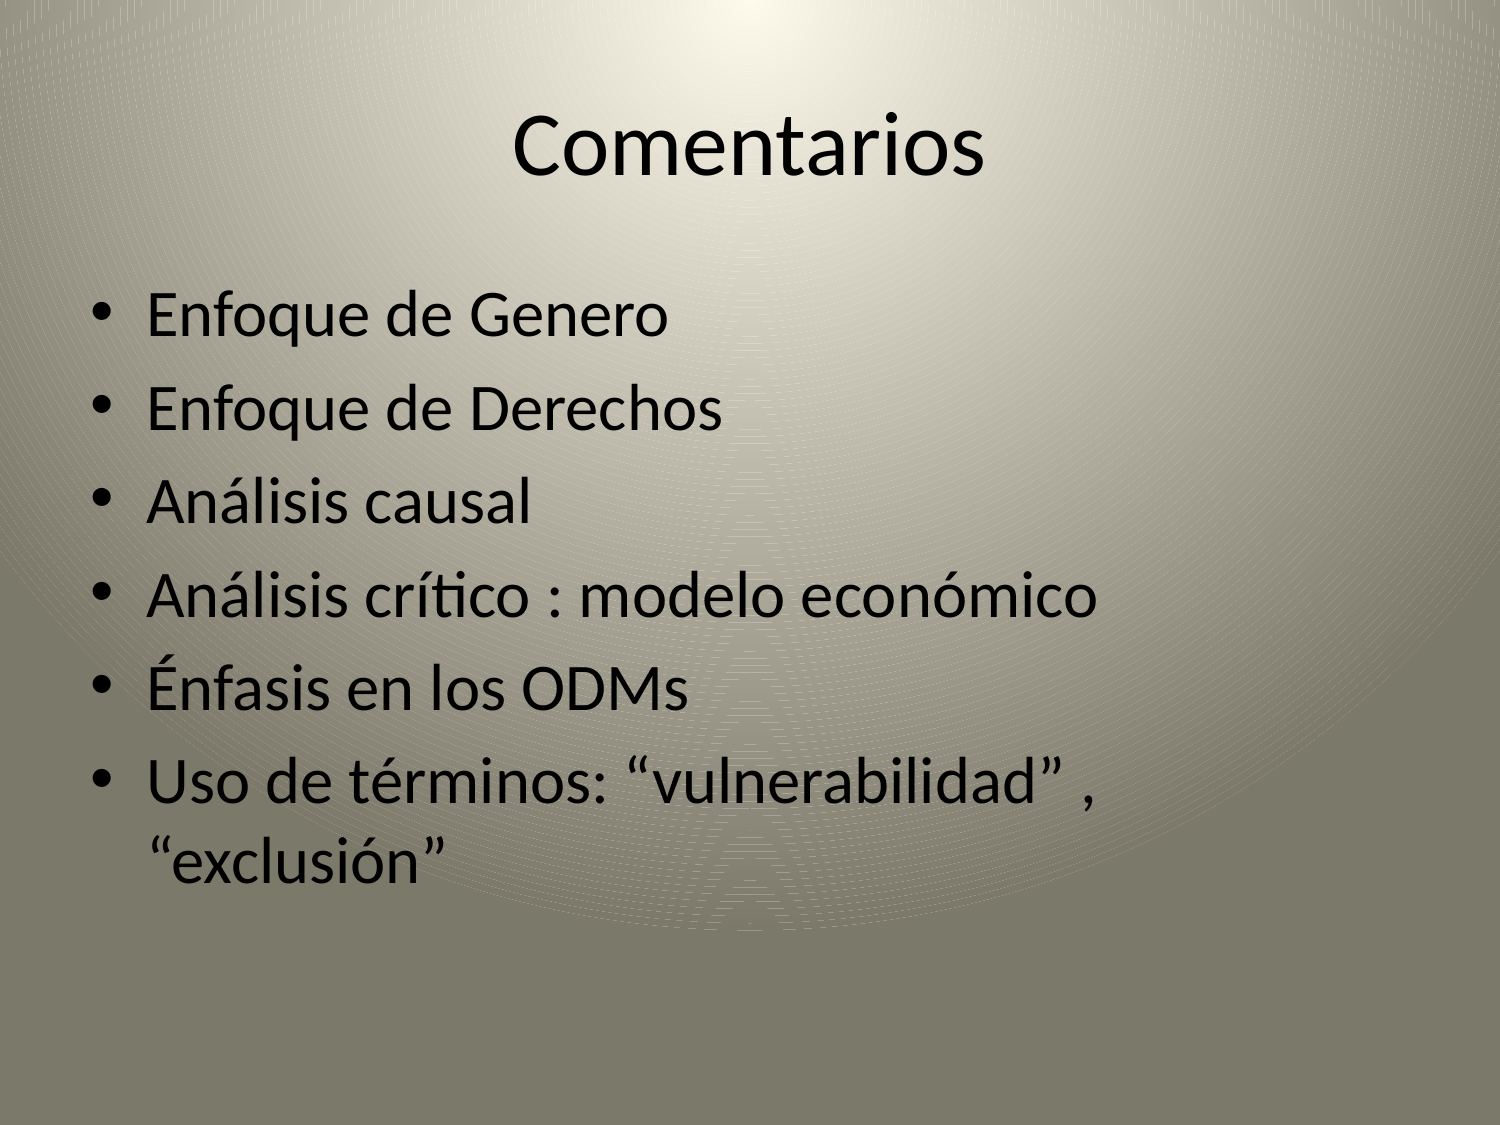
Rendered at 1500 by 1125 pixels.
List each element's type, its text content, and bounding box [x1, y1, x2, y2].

list Enfoque de Genero Enfoque de Derechos Análisis causal Análisis crítico : modelo económico Énfasis en los ODMs Uso de términos: “vulnerabilidad” , “exclusión” [75, 262, 1425, 1005]
title Comentarios [75, 45, 1425, 233]
